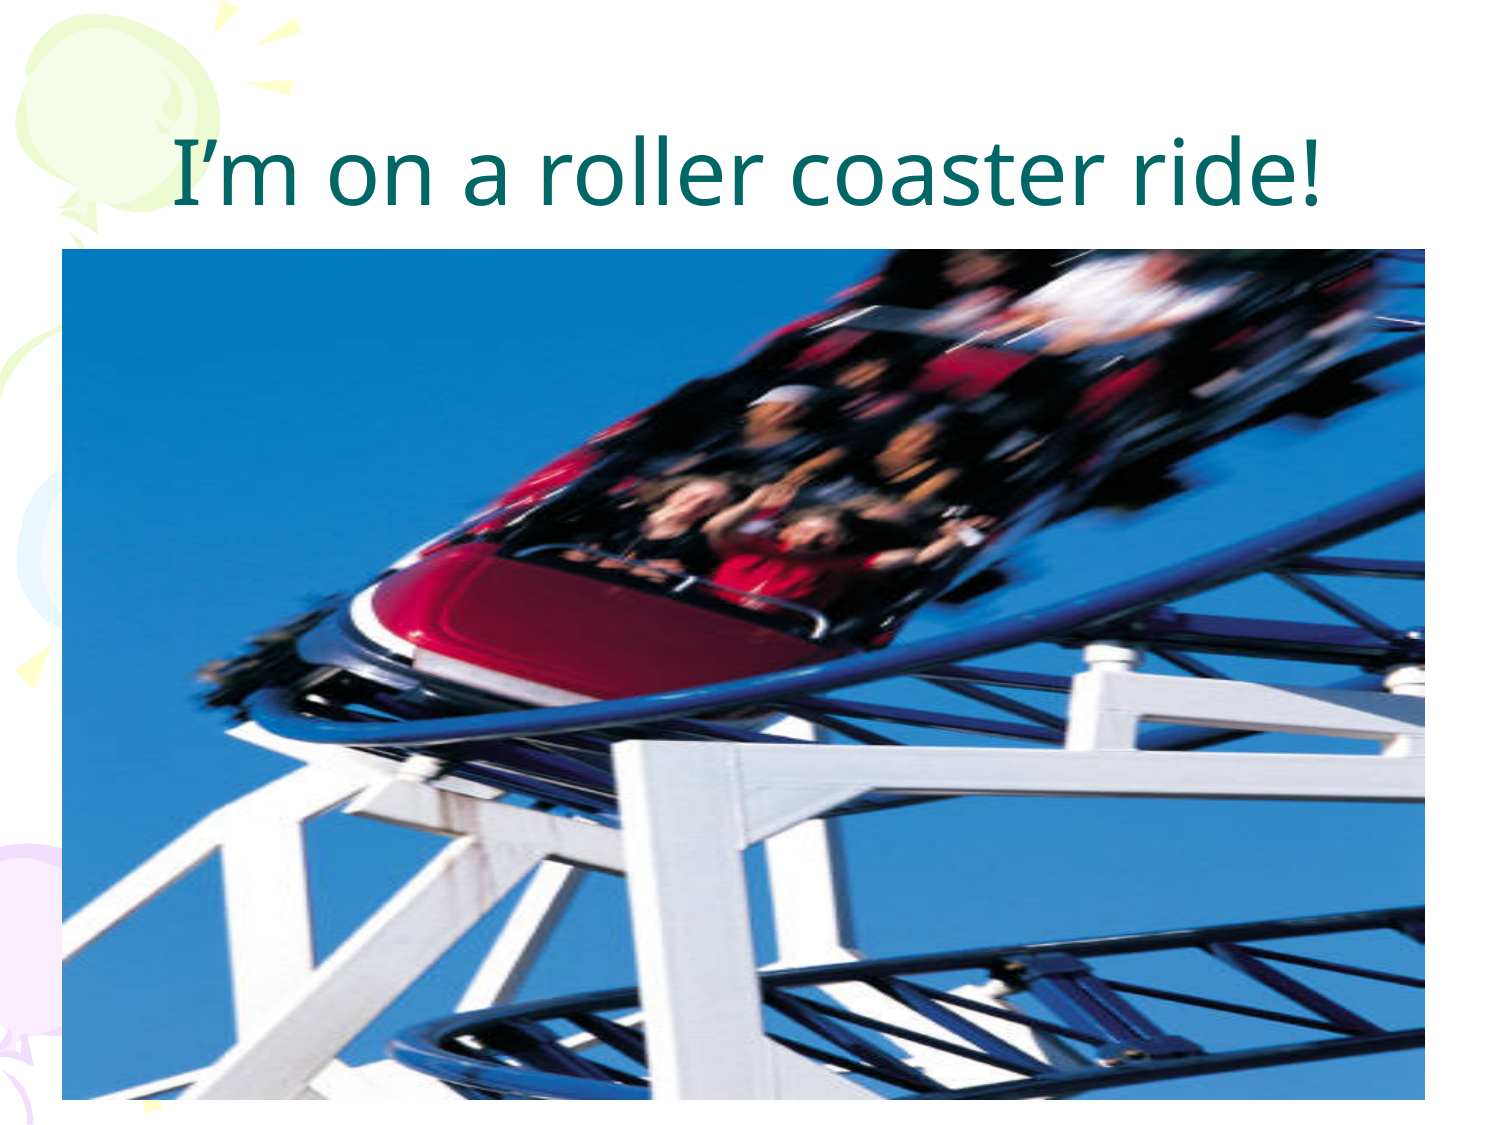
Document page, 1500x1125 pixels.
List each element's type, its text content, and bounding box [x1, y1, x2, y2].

title I’m on a roller coaster ride! [72, 16, 1426, 233]
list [62, 249, 1426, 1101]
